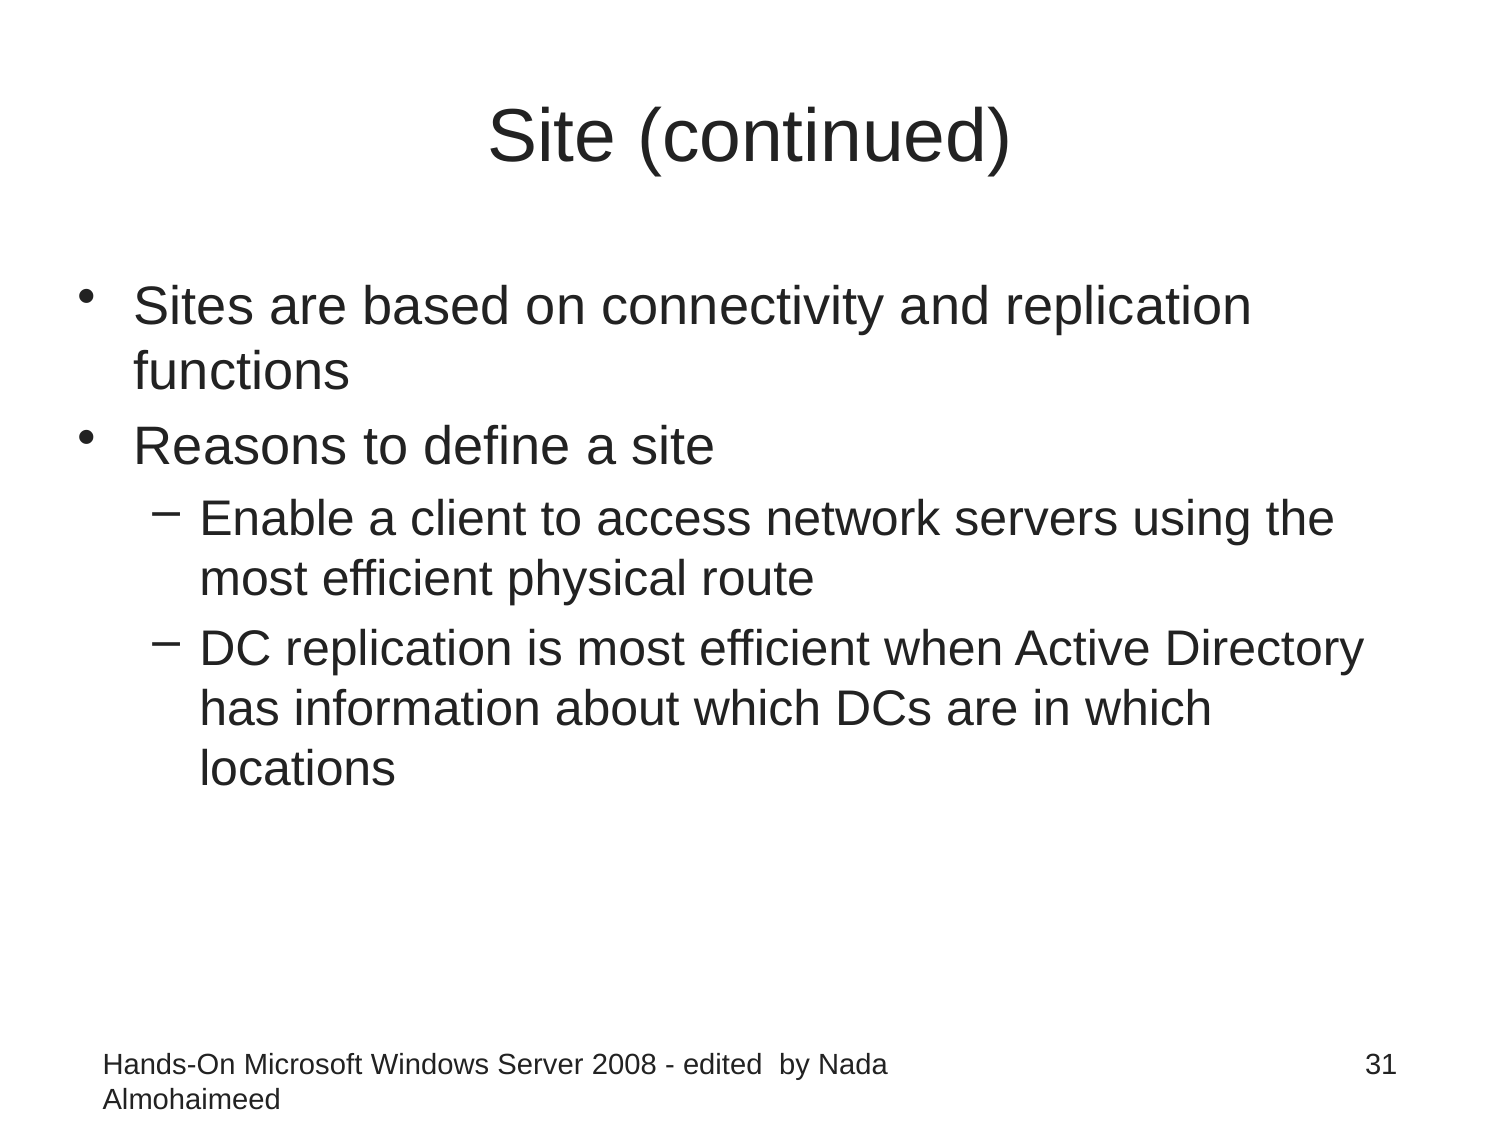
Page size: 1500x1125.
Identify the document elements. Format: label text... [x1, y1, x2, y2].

title Site (continued) [87, 37, 1413, 226]
slide_number 31 [1074, 1037, 1413, 1101]
list Sites are based on connectivity and replication functions Reasons to define a site Enable a client to access network servers using the most efficient physical route DC replication is most efficient when Active Directory has information about which DCs are in which locations [62, 262, 1426, 1013]
footer Hands-On Microsoft Windows Server 2008 - edited by Nada Almohaimeed [87, 1037, 1051, 1101]
